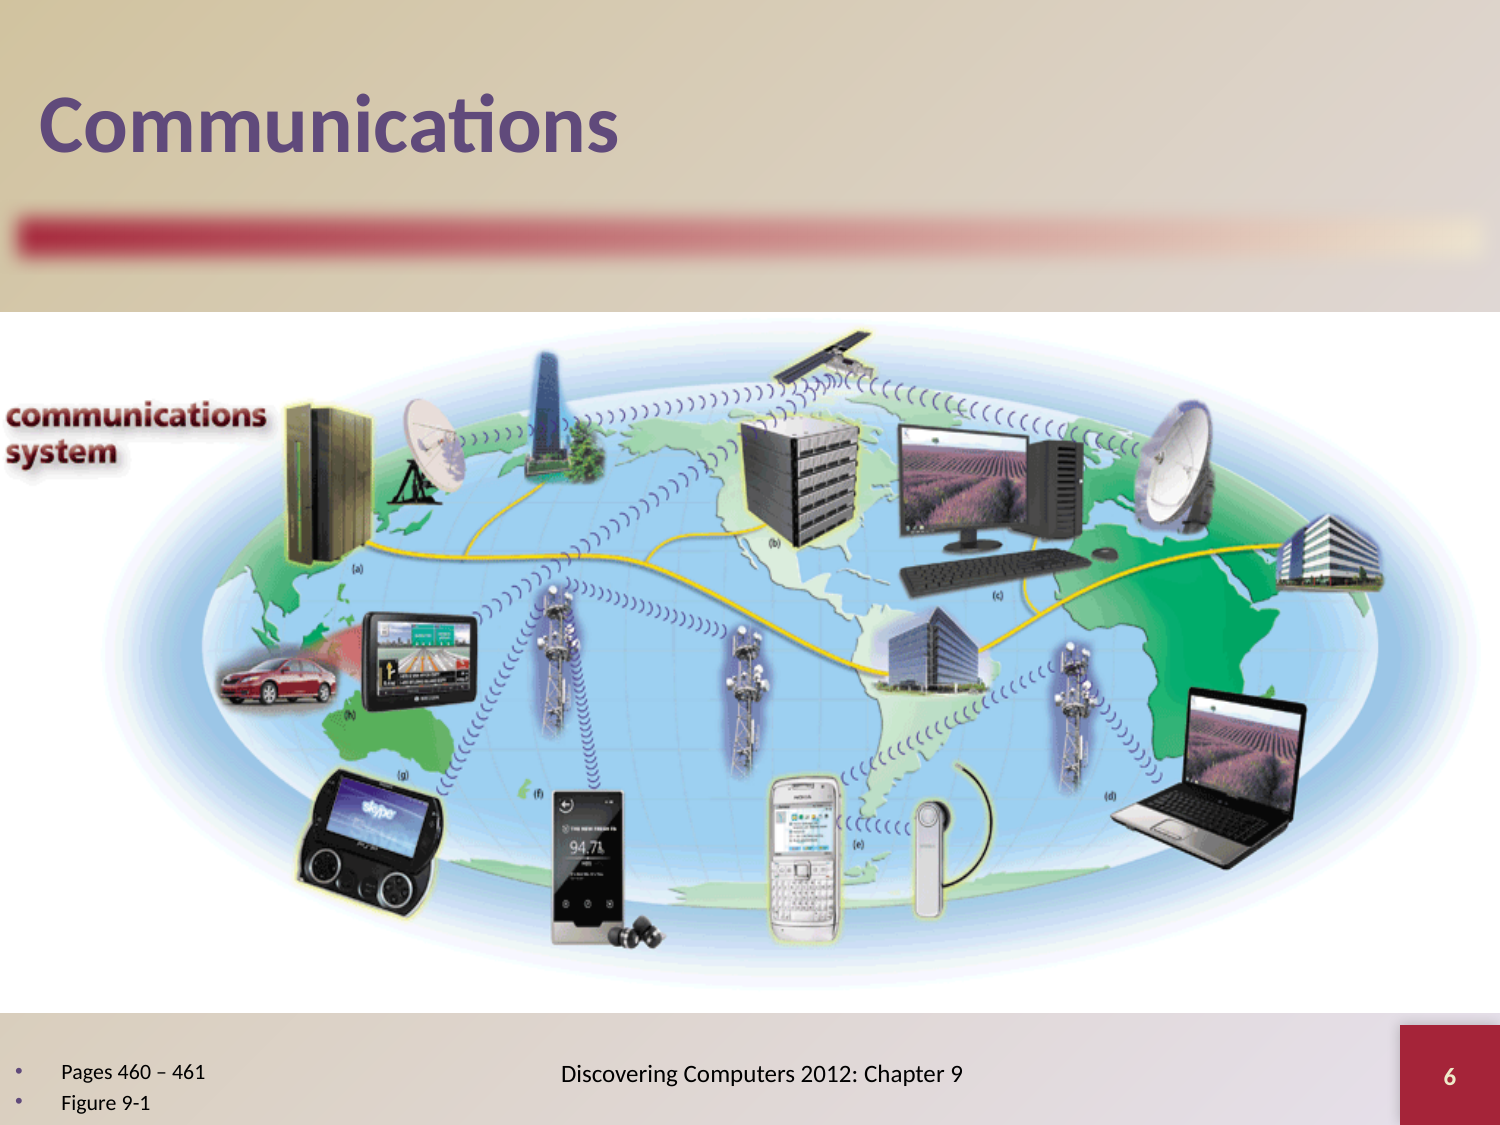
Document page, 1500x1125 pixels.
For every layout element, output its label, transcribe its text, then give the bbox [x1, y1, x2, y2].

picture [0, 312, 1500, 1013]
title Communications [24, 24, 1475, 213]
slide_number 6 [1400, 1025, 1500, 1125]
footer Discovering Computers 2012: Chapter 9 [450, 1042, 1075, 1103]
list Pages 460 – 461 Figure 9-1 [0, 1050, 275, 1125]
